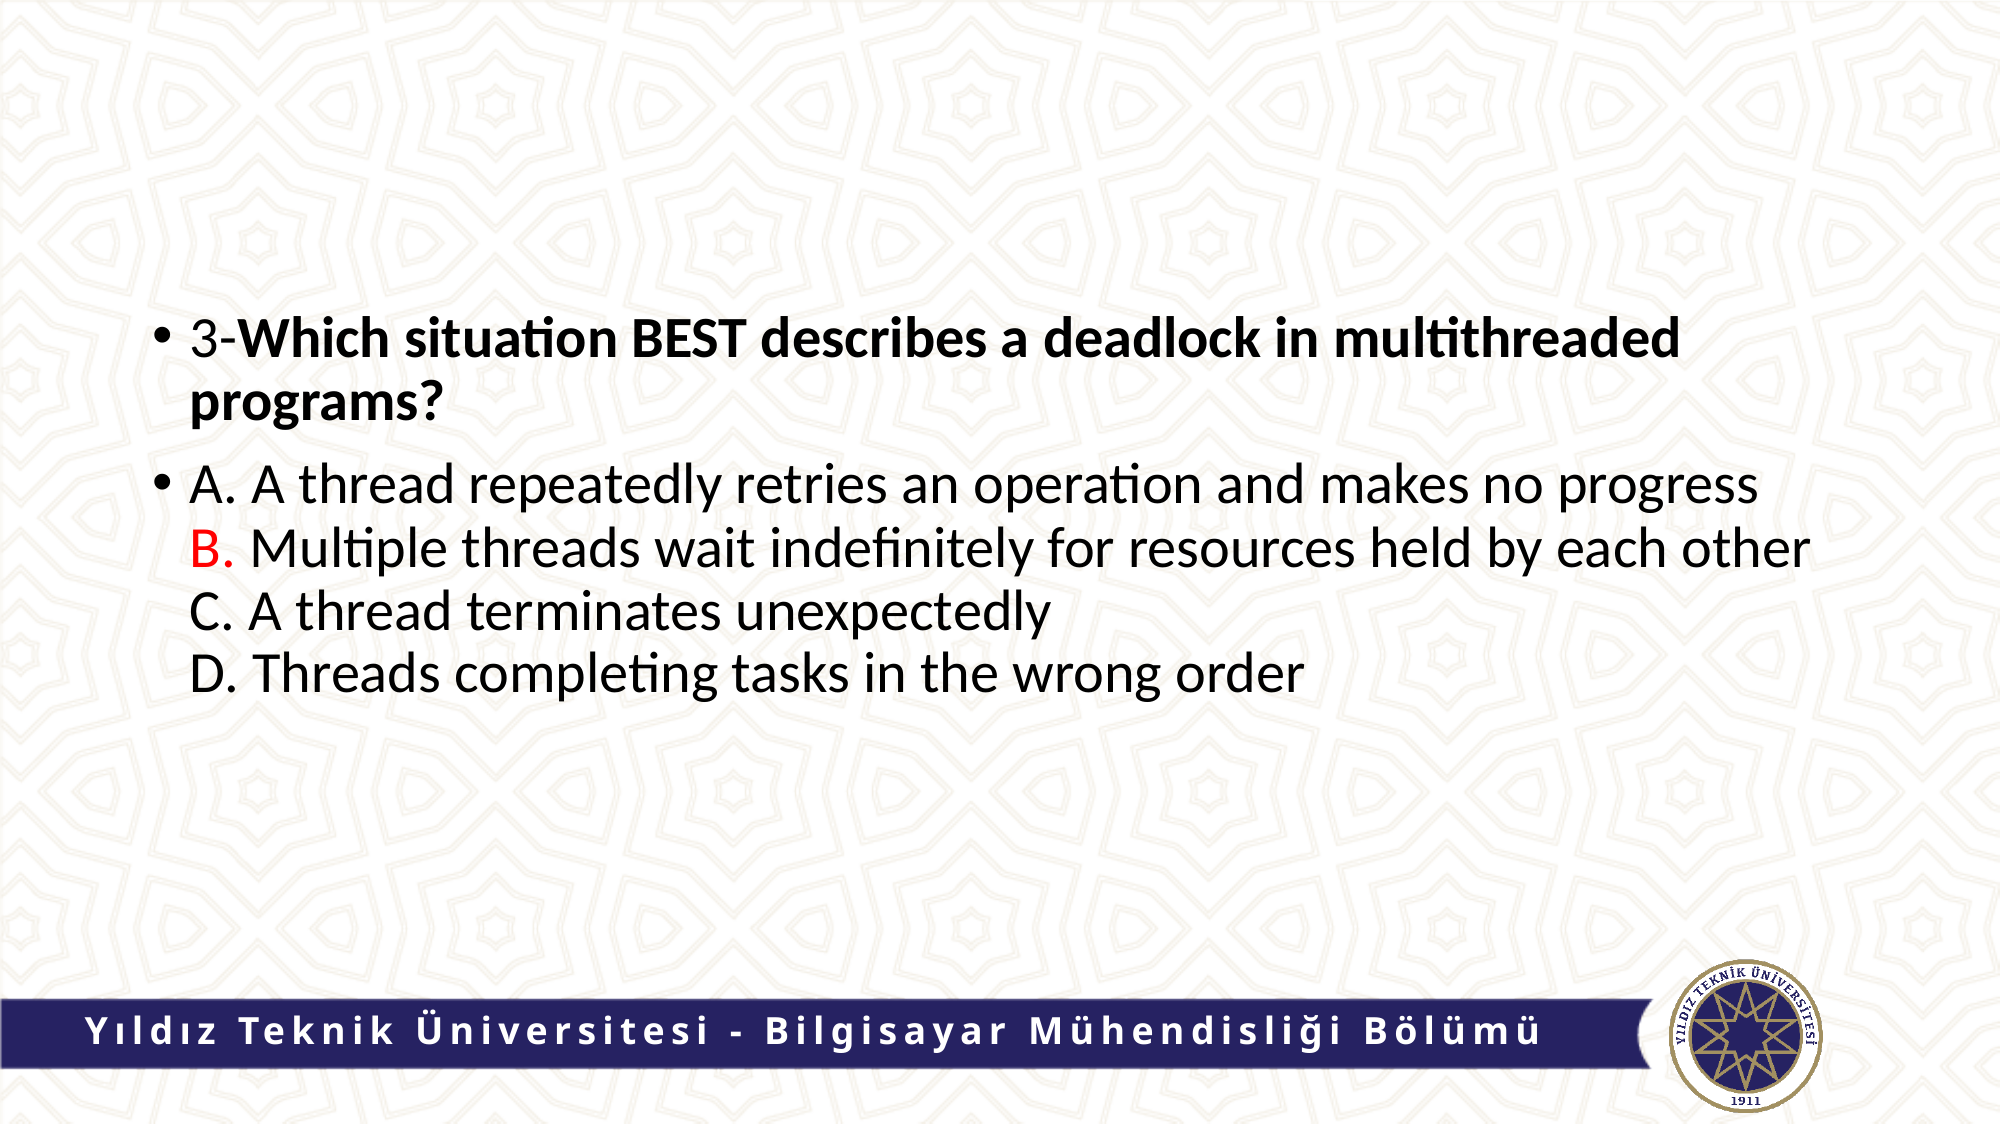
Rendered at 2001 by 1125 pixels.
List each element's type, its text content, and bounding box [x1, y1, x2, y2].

picture [0, 0, 2000, 1125]
footer Yıldız Teknik Üniversitesi - Bilgisayar Mühendisliği Bölümü [0, 997, 1628, 1069]
list 3-Which situation BEST describes a deadlock in multithreaded programs? A. A thread repeatedly retries an operation and makes no progress B. Multiple threads wait indefinitely for resources held by each other C. A thread terminates unexpectedly D. Threads completing tasks in the wrong order [137, 299, 1863, 982]
